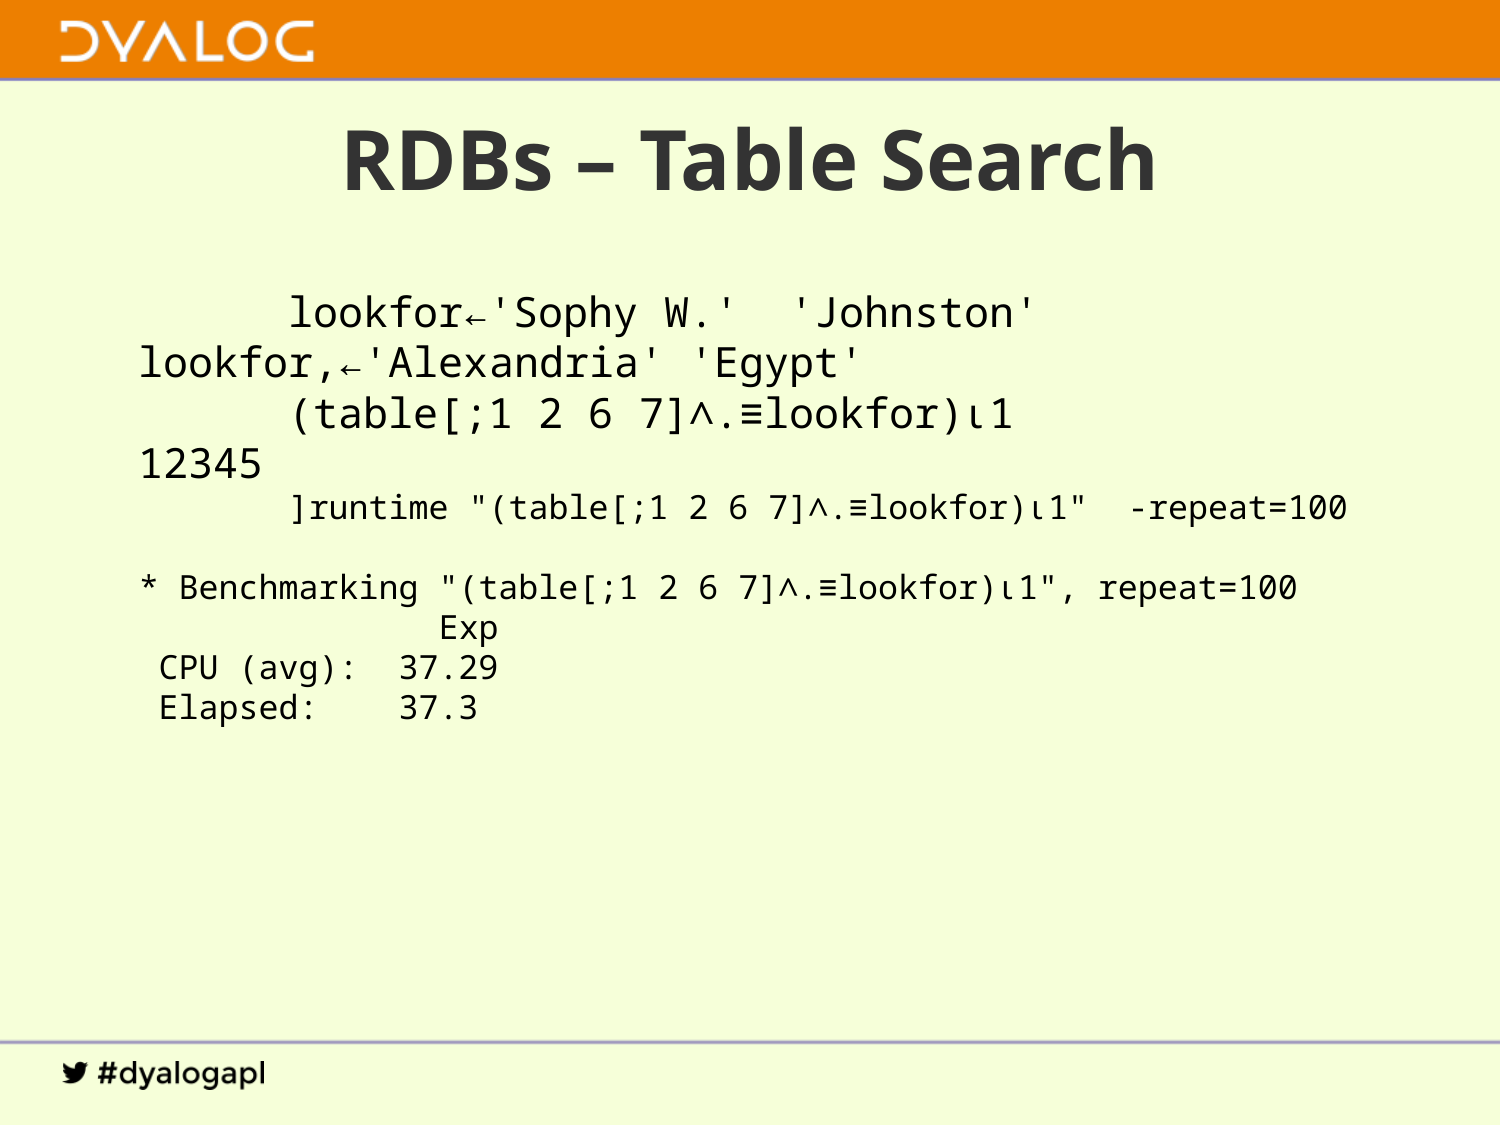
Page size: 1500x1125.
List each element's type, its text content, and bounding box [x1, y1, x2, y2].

picture [0, 0, 1500, 1125]
title RDBs – Table Search [112, 99, 1388, 288]
text_box lookfor←'Sophy W.' 'Johnston' lookfor,←'Alexandria' 'Egypt' (table[;1 2 6 7]∧.≡lookfor)⍳1 12345 ]runtime "(table[;1 2 6 7]∧.≡lookfor)⍳1" -repeat=100 * Benchmarking "(table[;1 2 6 7]∧.≡lookfor)⍳1", repeat=100 Exp CPU (avg): 37.29 Elapsed: 37.3 [123, 278, 1435, 814]
